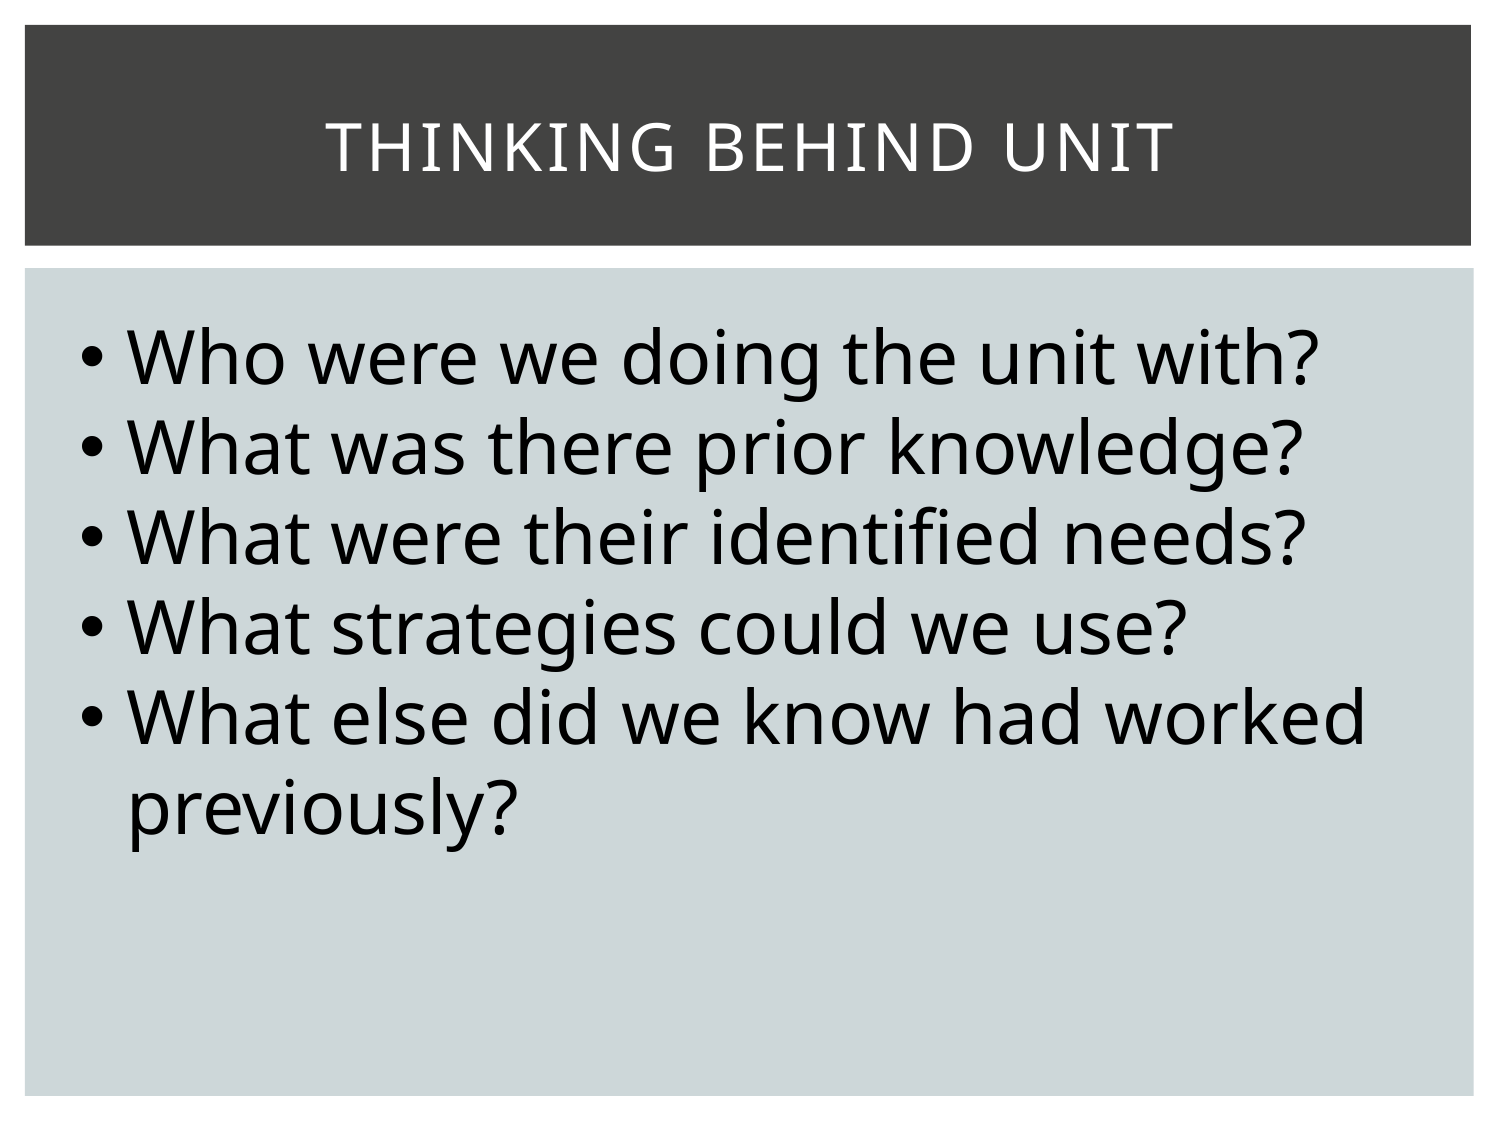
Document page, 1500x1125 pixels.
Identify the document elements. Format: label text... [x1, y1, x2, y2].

title Thinking behind unit [62, 58, 1438, 232]
text_box Who were we doing the unit with? What was there prior knowledge? What were their identified needs? What strategies could we use? What else did we know had worked previously? [64, 302, 1424, 858]
